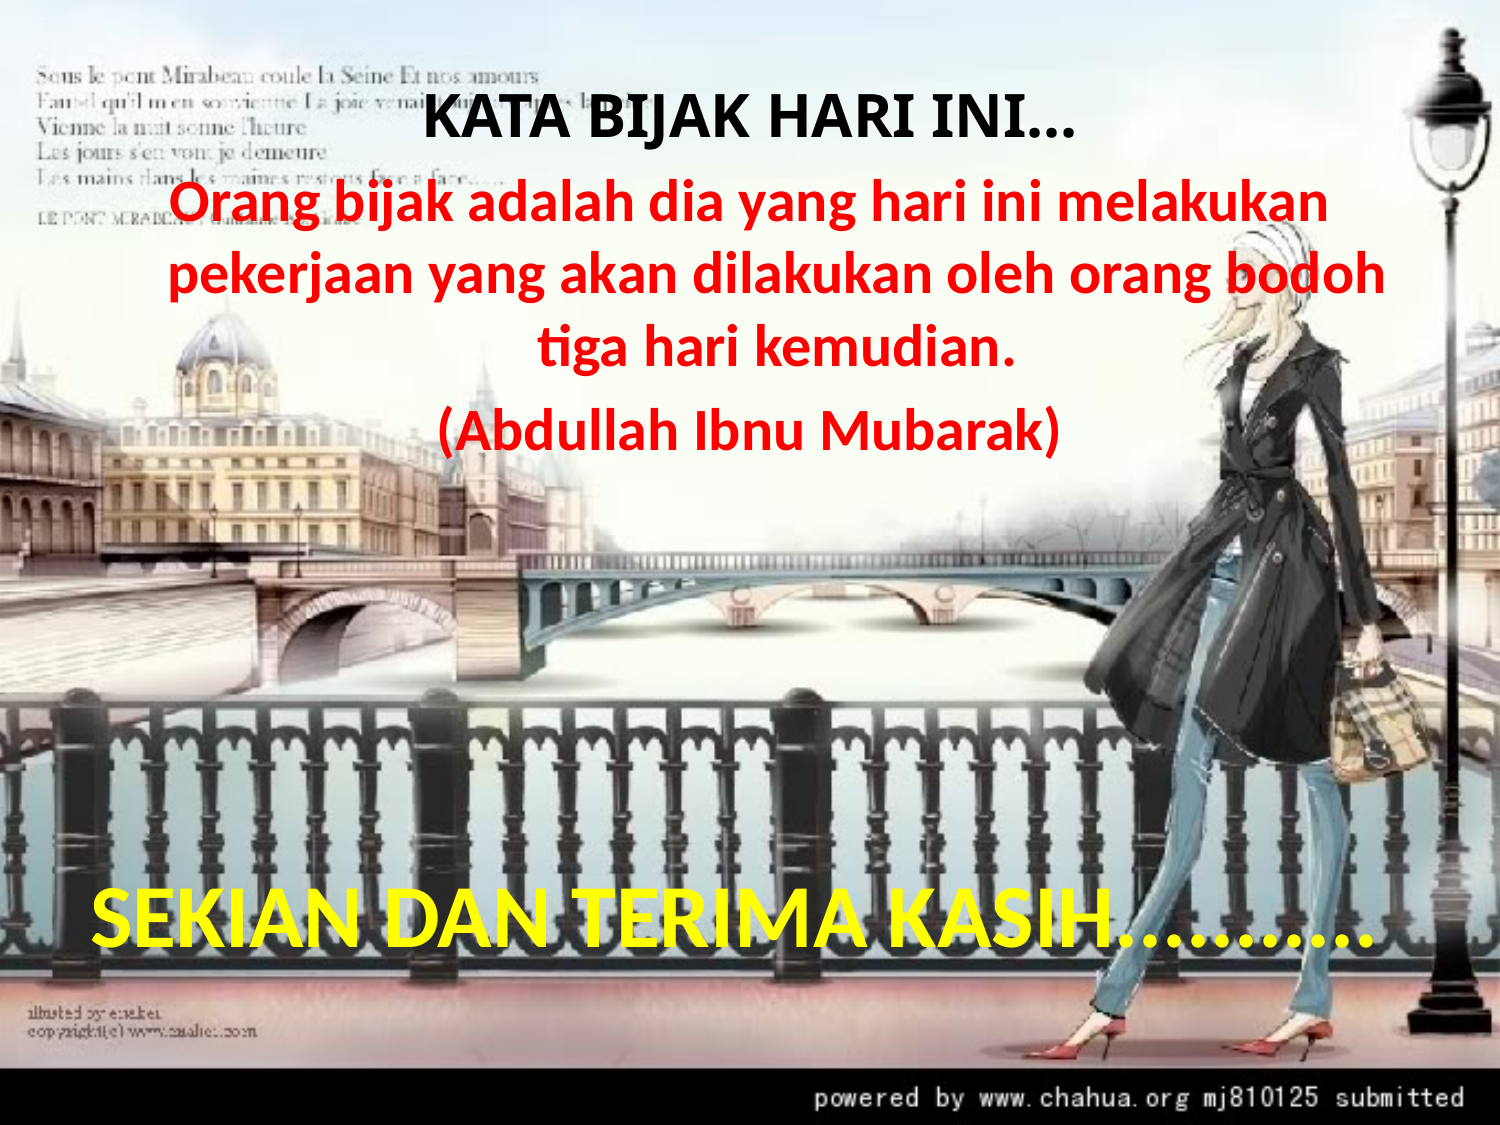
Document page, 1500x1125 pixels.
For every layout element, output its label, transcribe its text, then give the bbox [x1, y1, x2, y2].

list KATA BIJAK HARI INI... Orang bijak adalah dia yang hari ini melakukan pekerjaan yang akan dilakukan oleh orang bodoh tiga hari kemudian. (Abdullah Ibnu Mubarak) SEKIAN DAN TERIMA KASIH........... [75, 70, 1425, 1055]
picture [0, 0, 1500, 1125]
